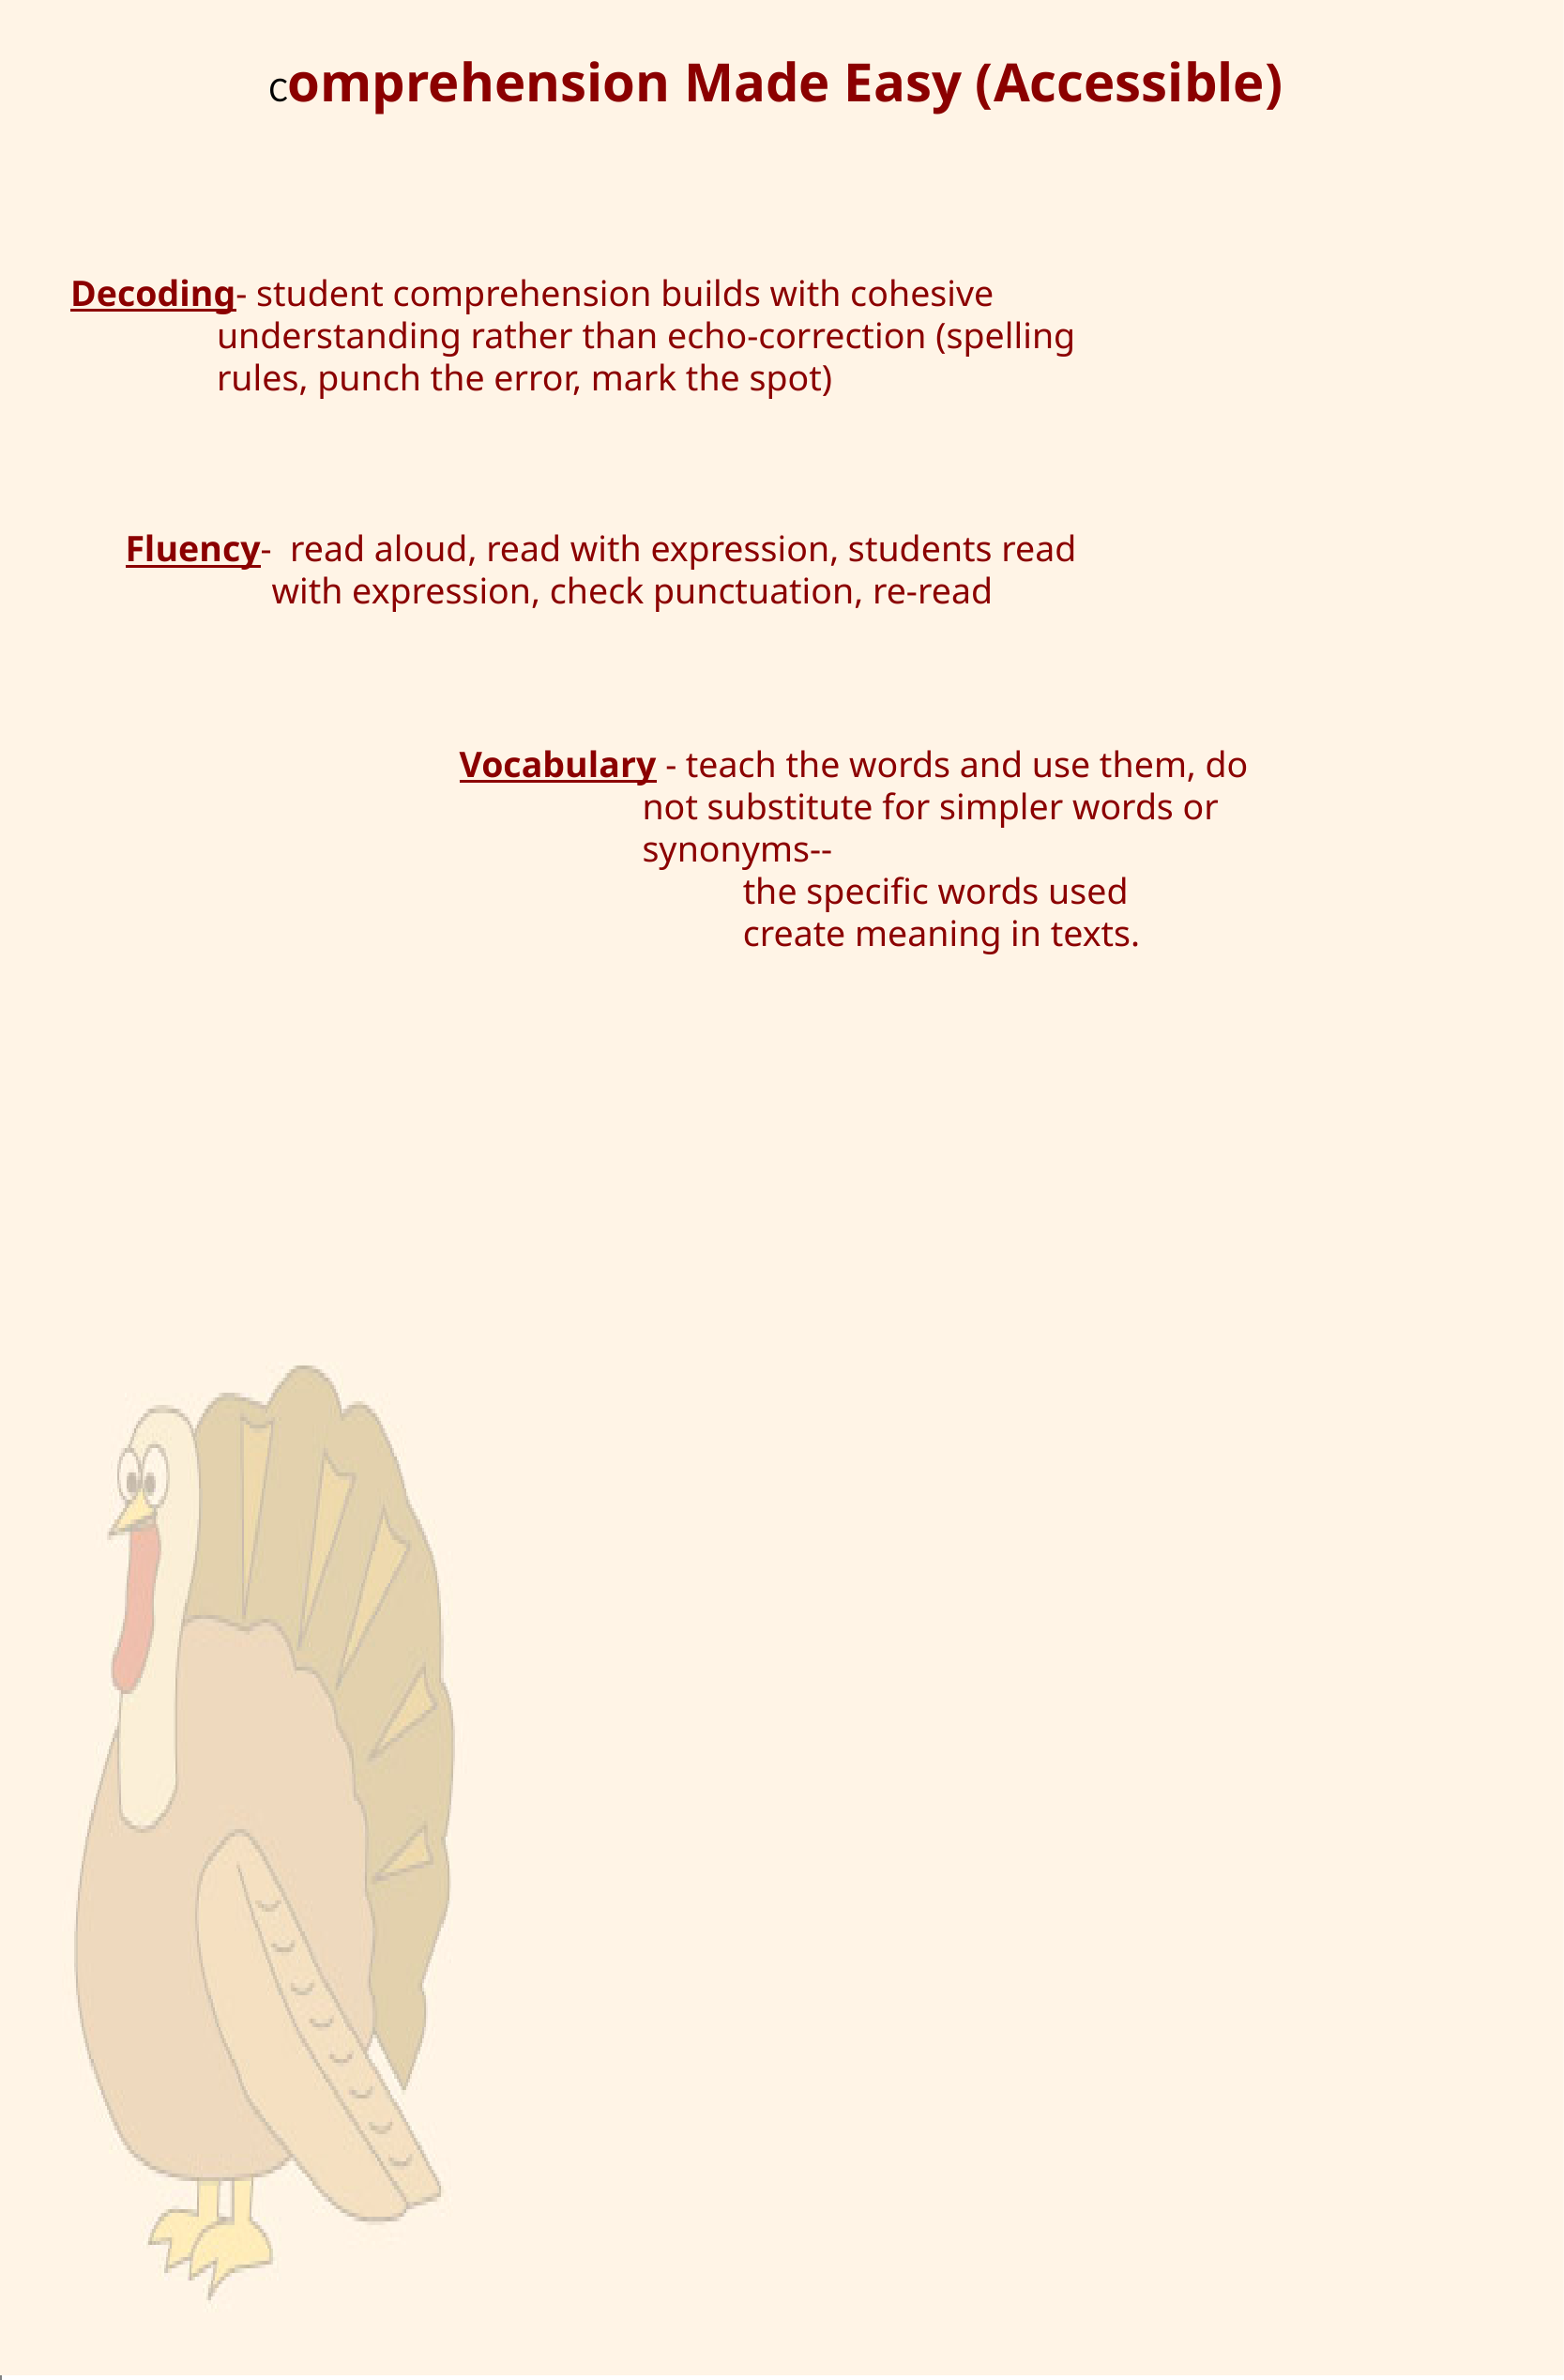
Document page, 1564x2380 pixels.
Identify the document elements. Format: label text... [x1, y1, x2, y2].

text_box Fluency- read aloud, read with expression, students read with expression, check punctuation, re-read [111, 520, 1433, 618]
text_box Comprehension Made Easy (Accessible) [21, 0, 1531, 120]
picture [0, 0, 1564, 2380]
text_box Decoding- student comprehension builds with cohesive understanding rather than echo-correction (spelling rules, punch the error, mark the spot) [56, 264, 1496, 404]
text_box Vocabulary - teach the words and use them, do not substitute for simpler words or synonyms-- the specific words used create meaning in texts. [445, 735, 1564, 960]
